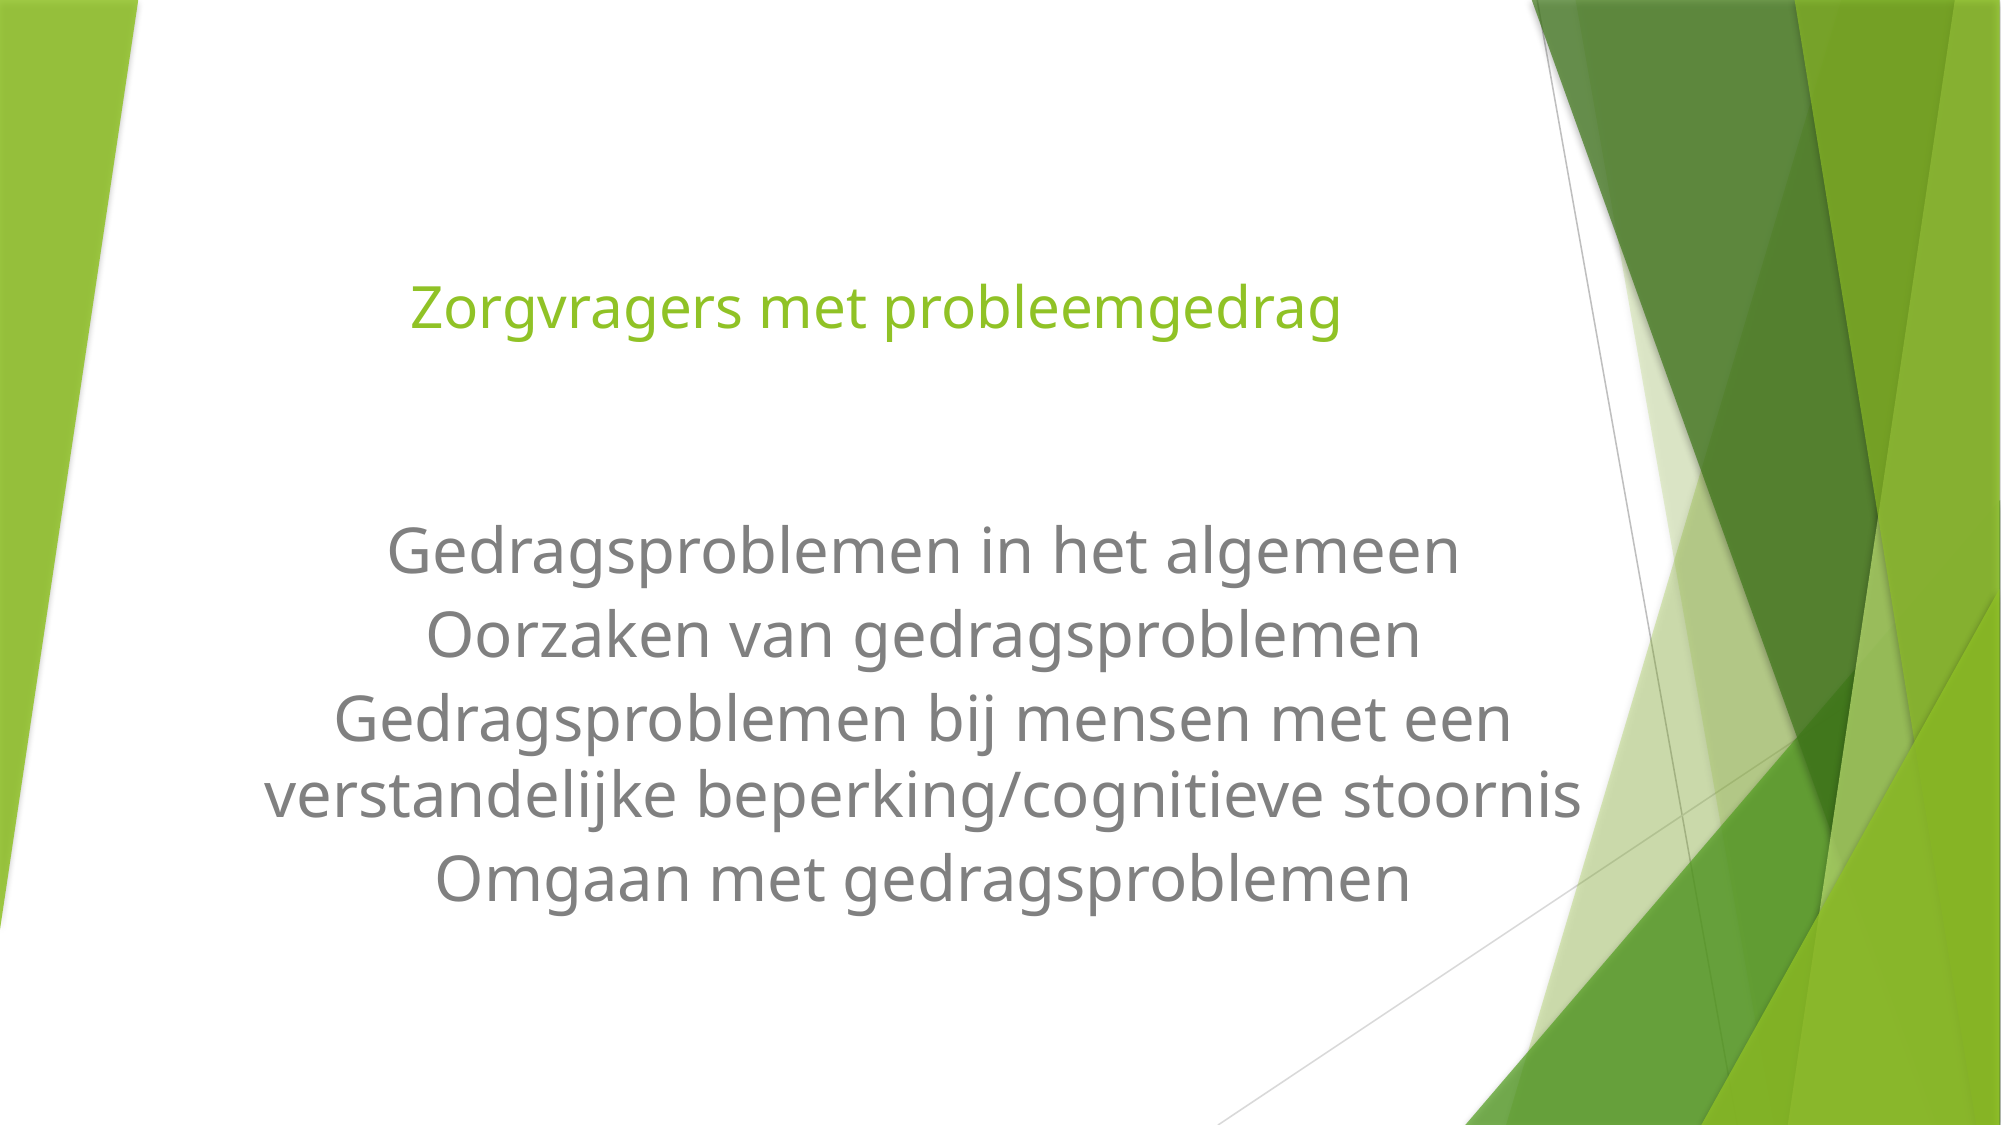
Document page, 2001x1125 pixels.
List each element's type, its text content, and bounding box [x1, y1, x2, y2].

subtitle Gedragsproblemen in het algemeen Oorzaken van gedragsproblemen Gedragsproblemen bij mensen met een verstandelijke beperking/cognitieve stoornis Omgaan met gedragsproblemen [249, 502, 1600, 998]
title Zorgvragers met probleemgedrag [247, 200, 1522, 438]
